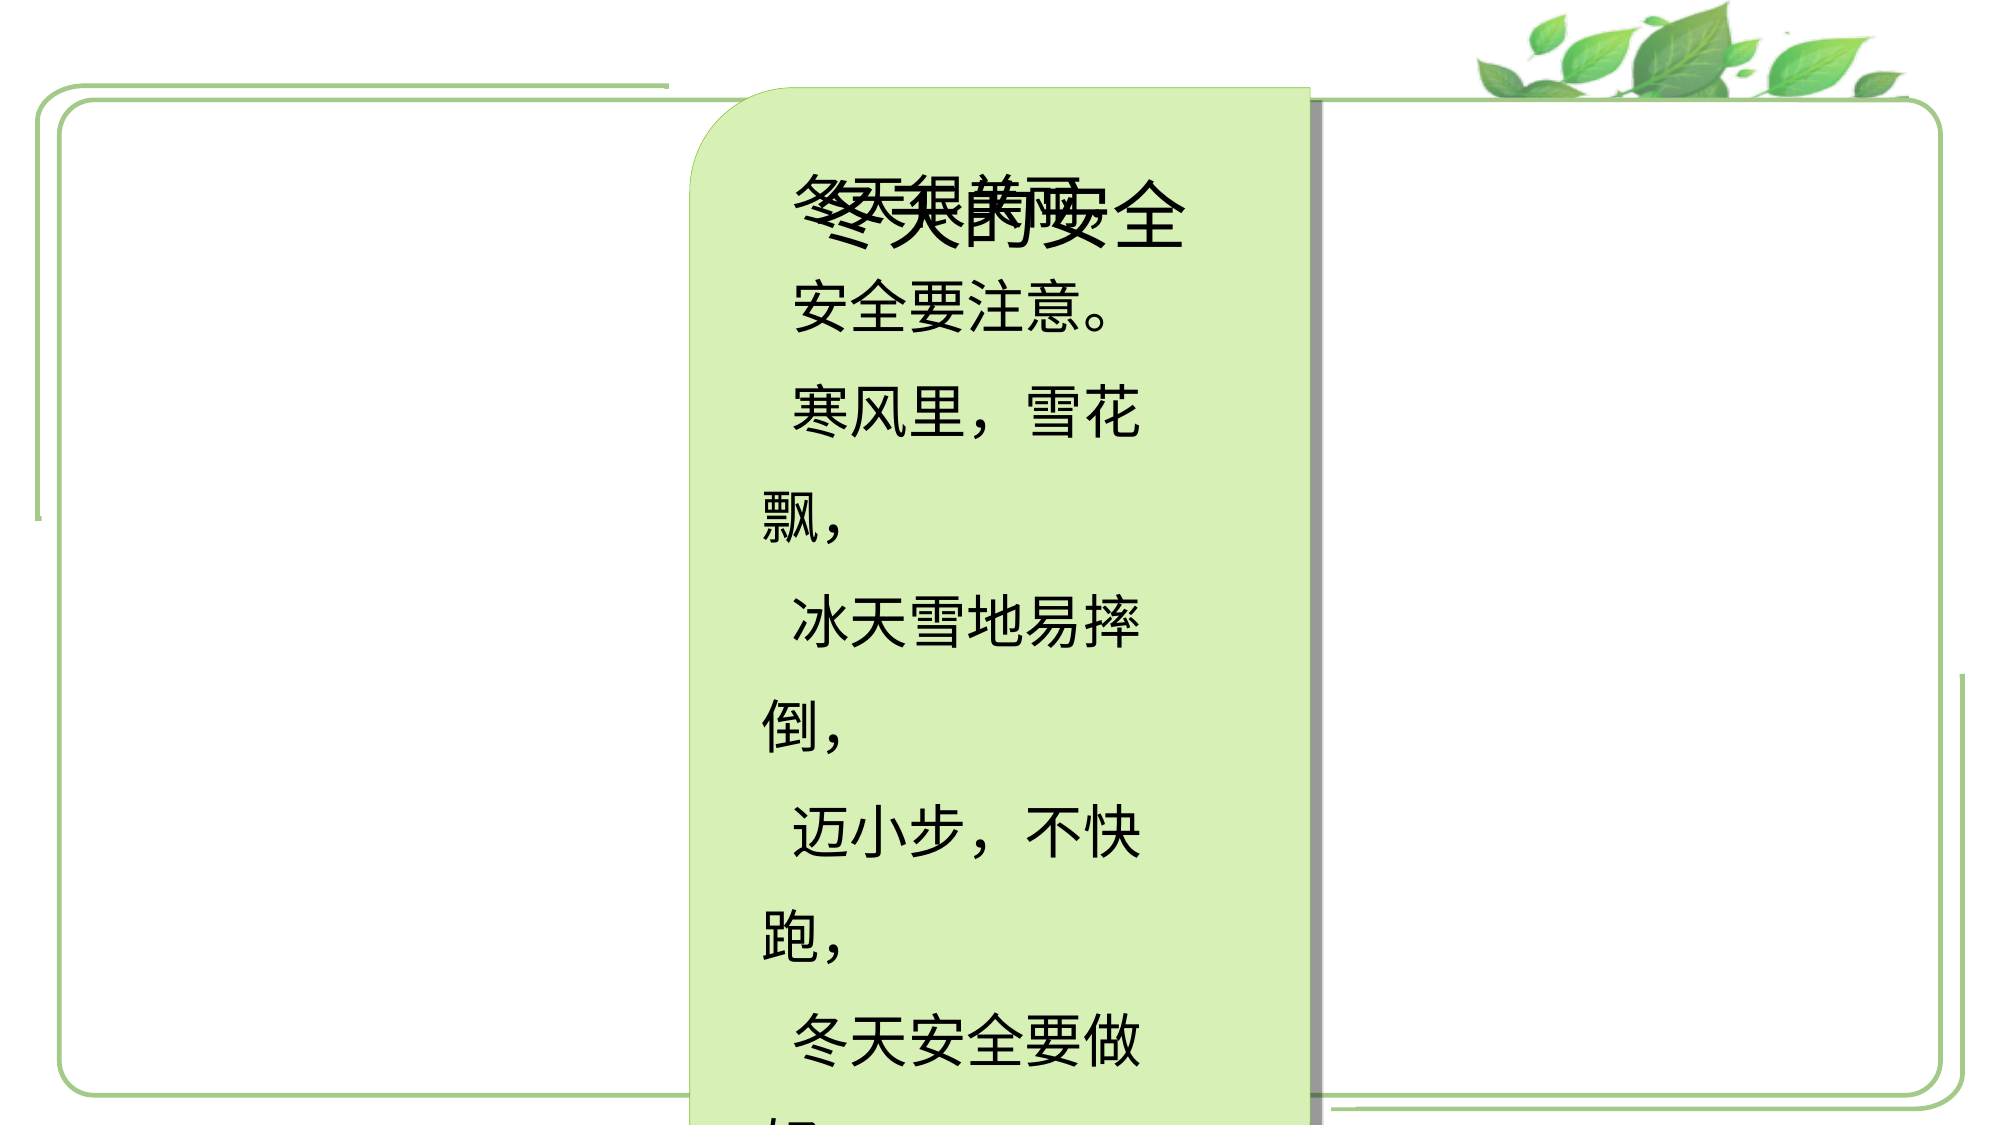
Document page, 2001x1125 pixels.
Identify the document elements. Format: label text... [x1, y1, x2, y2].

text_box 冬天很美丽， 安全要注意。 寒风里，雪花飘， 冰天雪地易摔倒， 迈小步，不快跑， 冬天安全要做好。 [688, 86, 1312, 1125]
text_box 冬天的安全 [797, 160, 1203, 266]
